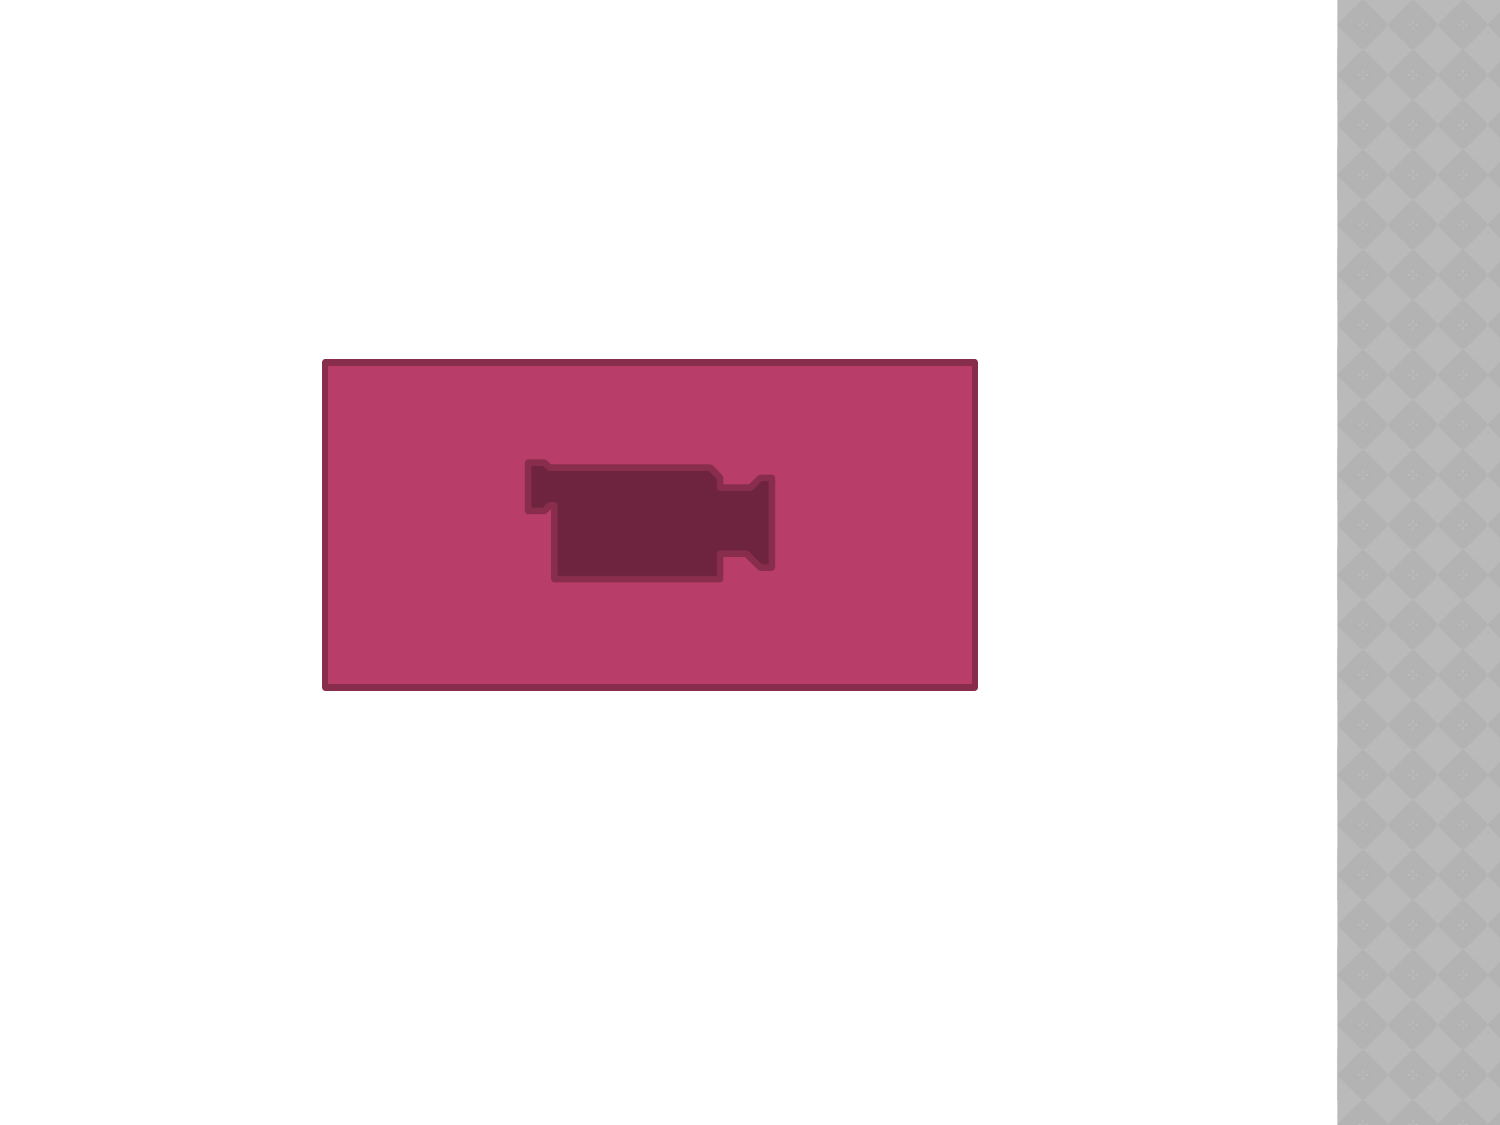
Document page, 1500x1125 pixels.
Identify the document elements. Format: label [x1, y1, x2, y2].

text_box [322, 359, 978, 691]
